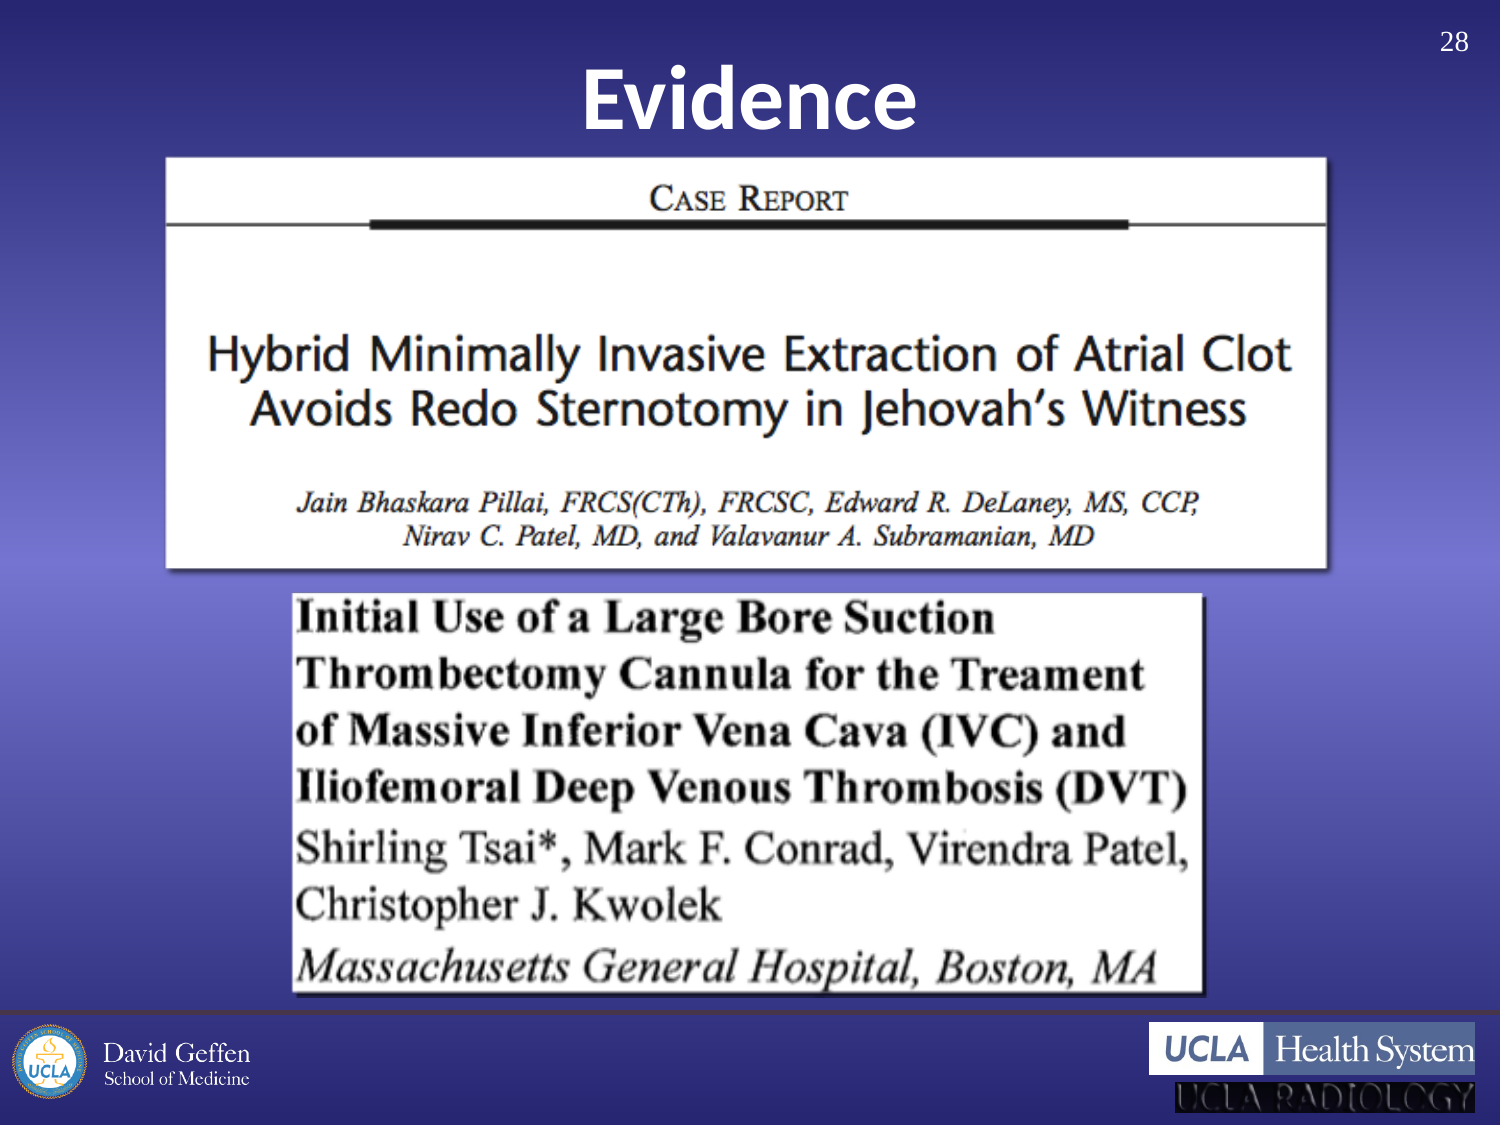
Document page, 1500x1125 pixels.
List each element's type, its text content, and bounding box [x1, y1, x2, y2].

picture [12, 1024, 88, 1099]
picture [1149, 1022, 1475, 1075]
slide_number 28 [1425, 15, 1500, 75]
title Evidence [74, 29, 1426, 249]
picture [1175, 1082, 1475, 1113]
picture [159, 151, 1341, 584]
picture [99, 1028, 250, 1095]
picture [291, 591, 1209, 999]
